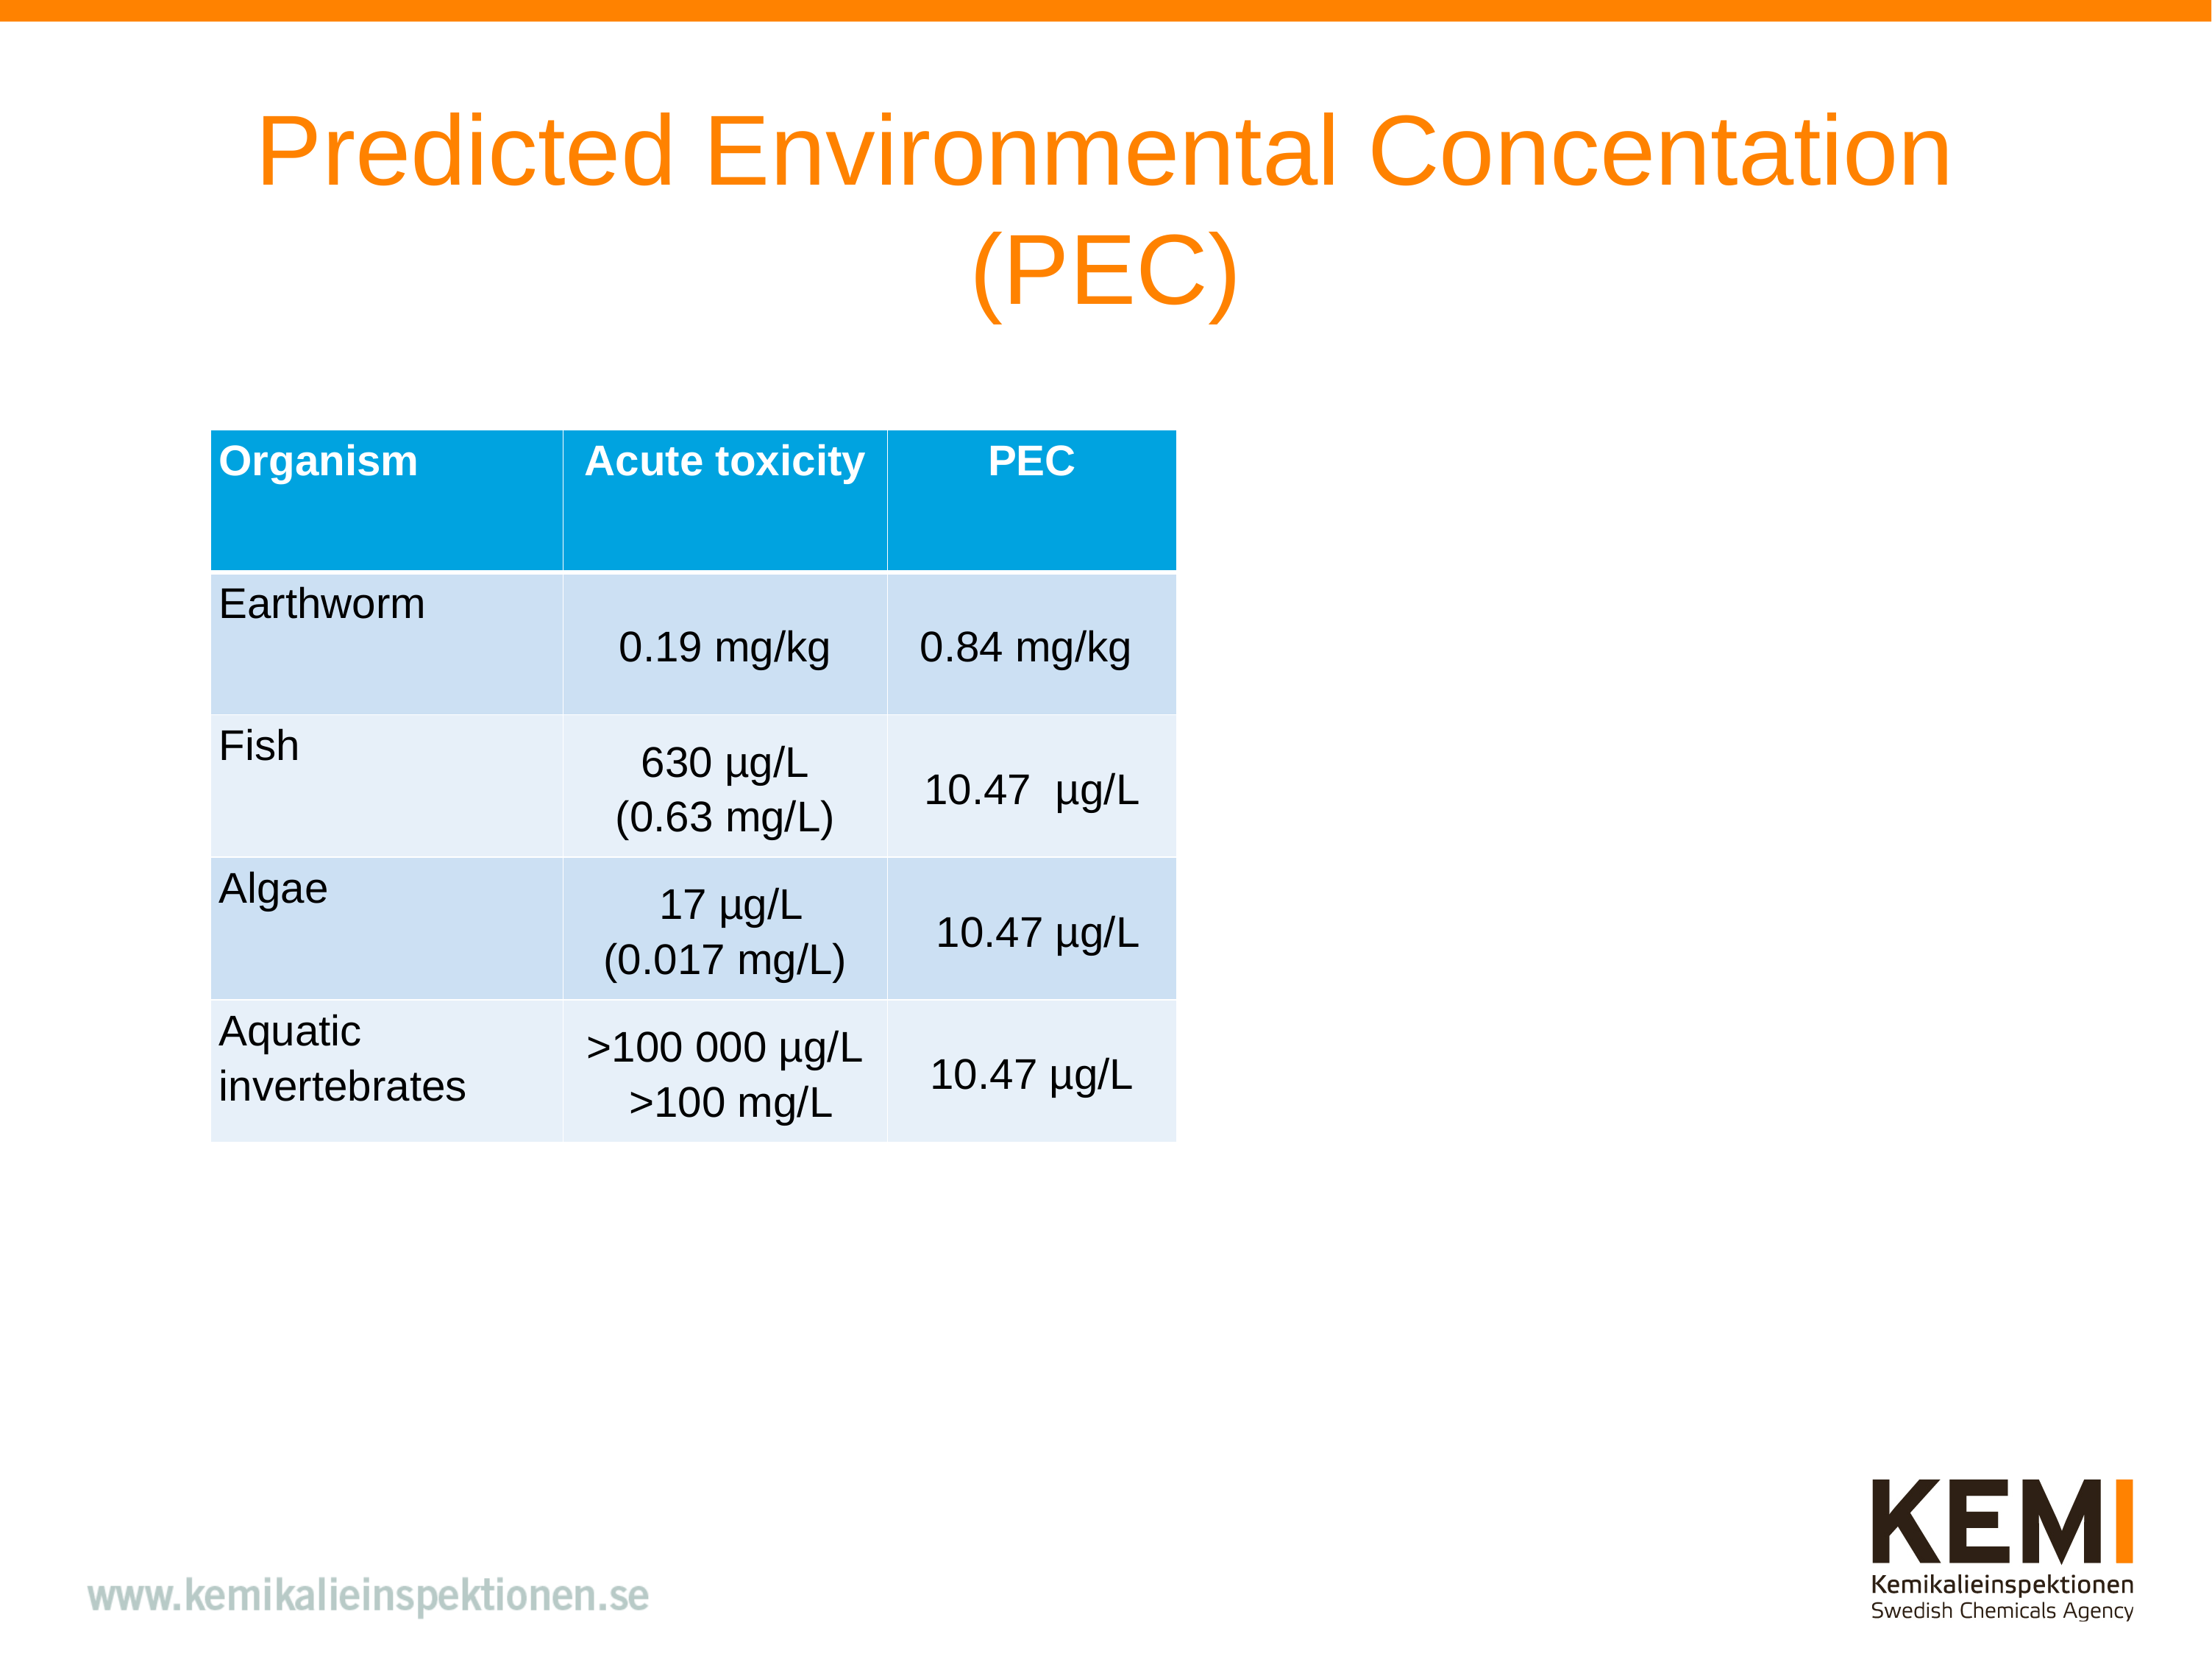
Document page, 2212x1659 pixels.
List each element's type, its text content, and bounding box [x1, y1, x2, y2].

table_cell >100 000 µg/L >100 mg/L [563, 1001, 887, 1142]
table_cell Aquatic invertebrates [211, 1001, 563, 1142]
table_header Organism [211, 430, 563, 570]
title Predicted Environmental Concentation (PEC) [110, 66, 2101, 344]
table_cell Algae [211, 858, 563, 999]
table_header PEC [888, 430, 1176, 570]
picture [1872, 1479, 2133, 1621]
table_cell 630 µg/L (0.63 mg/L) [563, 715, 887, 856]
table_cell 17 µg/L (0.017 mg/L) [563, 858, 887, 999]
table_cell Fish [211, 715, 563, 856]
table_cell 0.19 mg/kg [563, 575, 887, 714]
table_header Acute toxicity [563, 430, 887, 570]
picture [87, 1573, 652, 1621]
table_cell 10.47 µg/L [888, 858, 1176, 999]
table_cell Earthworm [211, 575, 563, 714]
table_cell 10.47 µg/L [888, 1001, 1176, 1142]
table_cell 0.84 mg/kg [888, 575, 1176, 714]
table_cell 10.47 µg/L [888, 715, 1176, 856]
